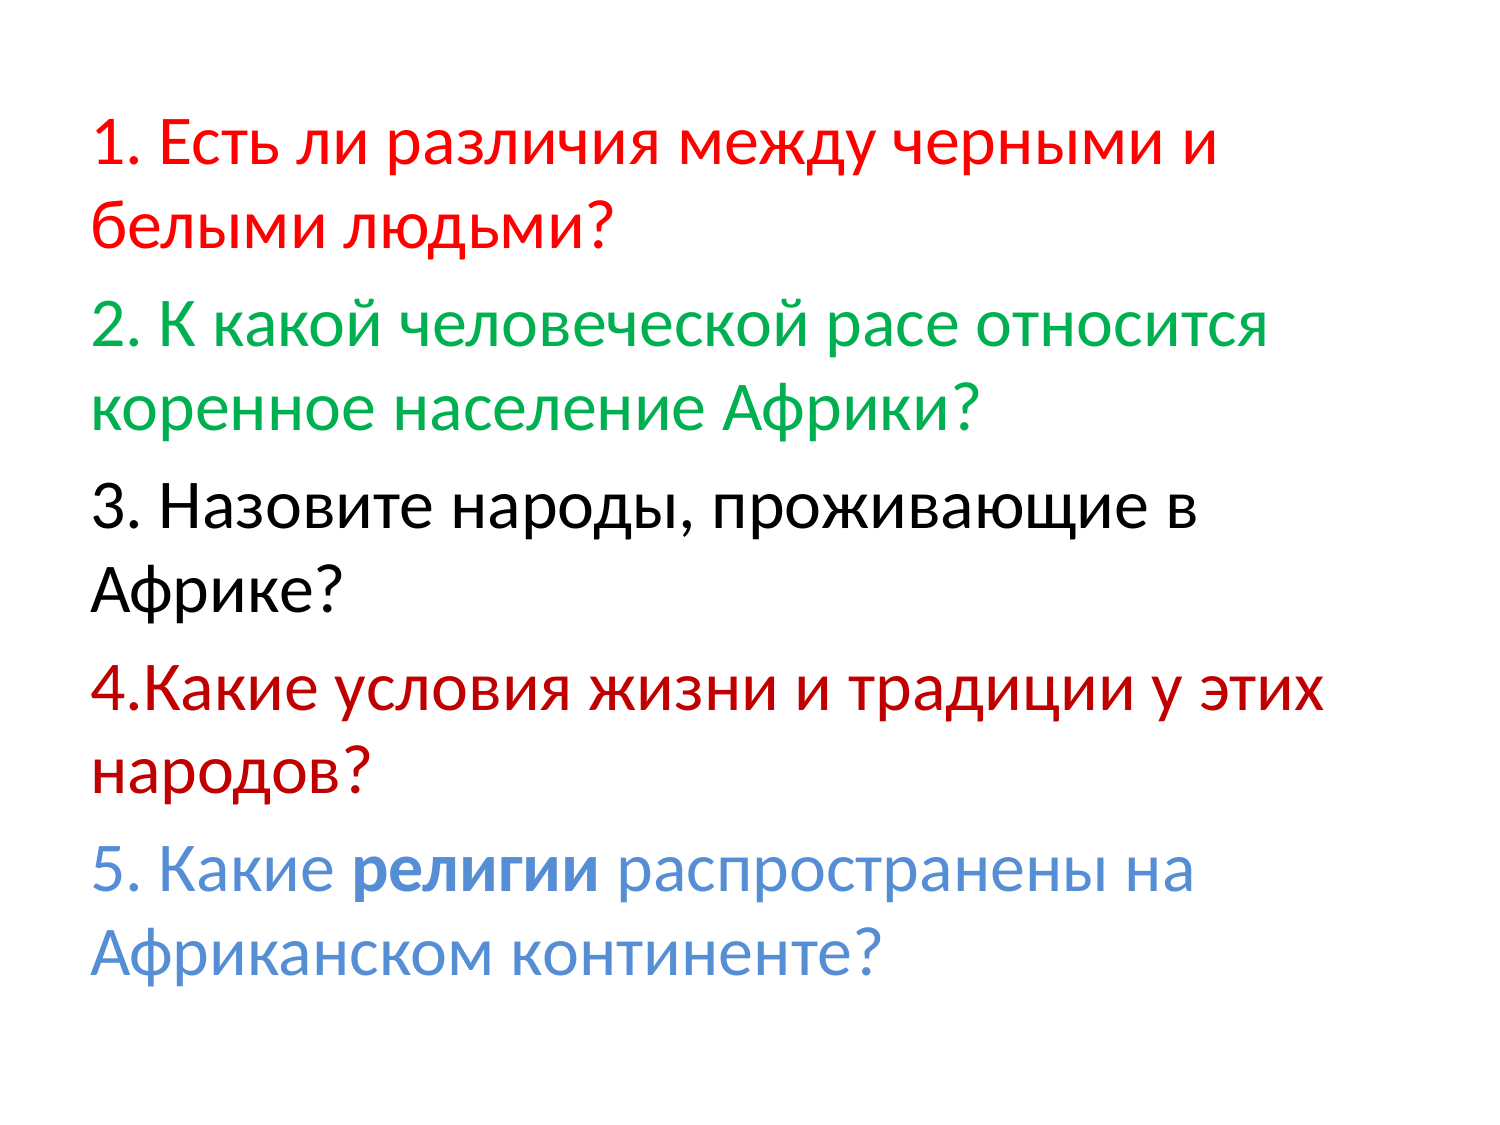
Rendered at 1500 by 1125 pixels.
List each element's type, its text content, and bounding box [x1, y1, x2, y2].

list 1. Есть ли различия между черными и белыми людьми? 2. К какой человеческой расе относится коренное население Африки? 3. Назовите народы, проживающие в Африке? 4.Какие условия жизни и традиции у этих народов? 5. Какие религии распространены на Африканском континенте? [75, 87, 1425, 1005]
